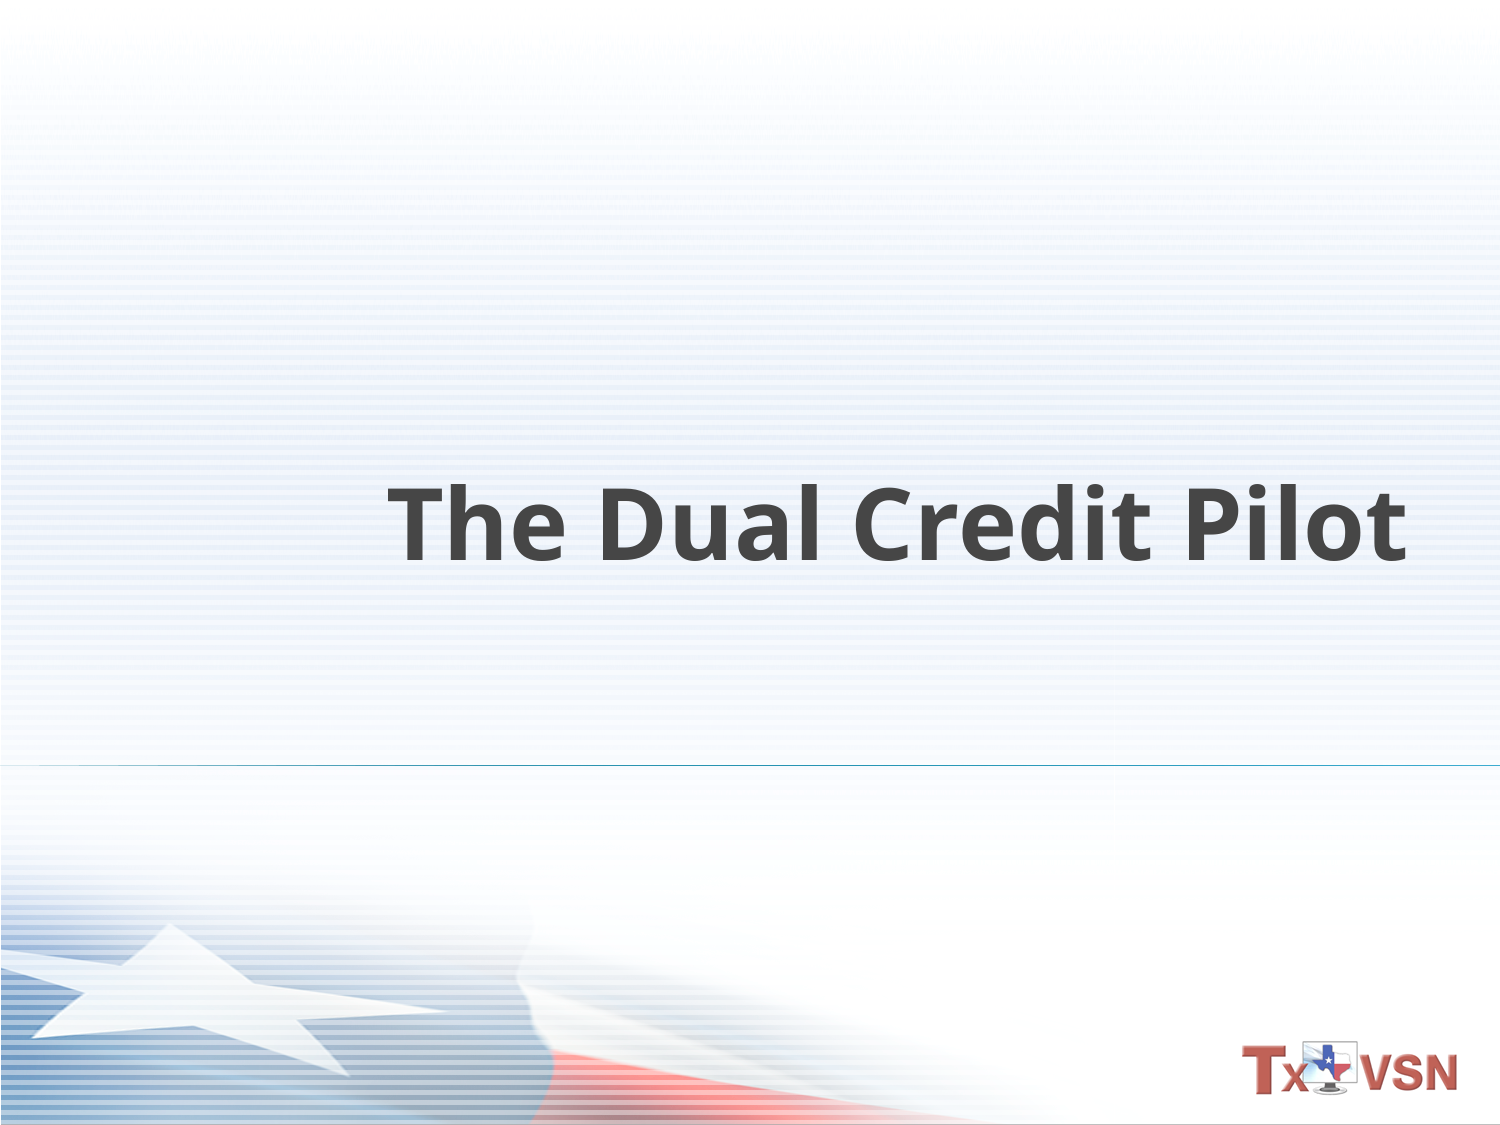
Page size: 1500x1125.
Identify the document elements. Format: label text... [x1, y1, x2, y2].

title The Dual Credit Pilot [187, 287, 1425, 588]
picture [0, 0, 1500, 1125]
